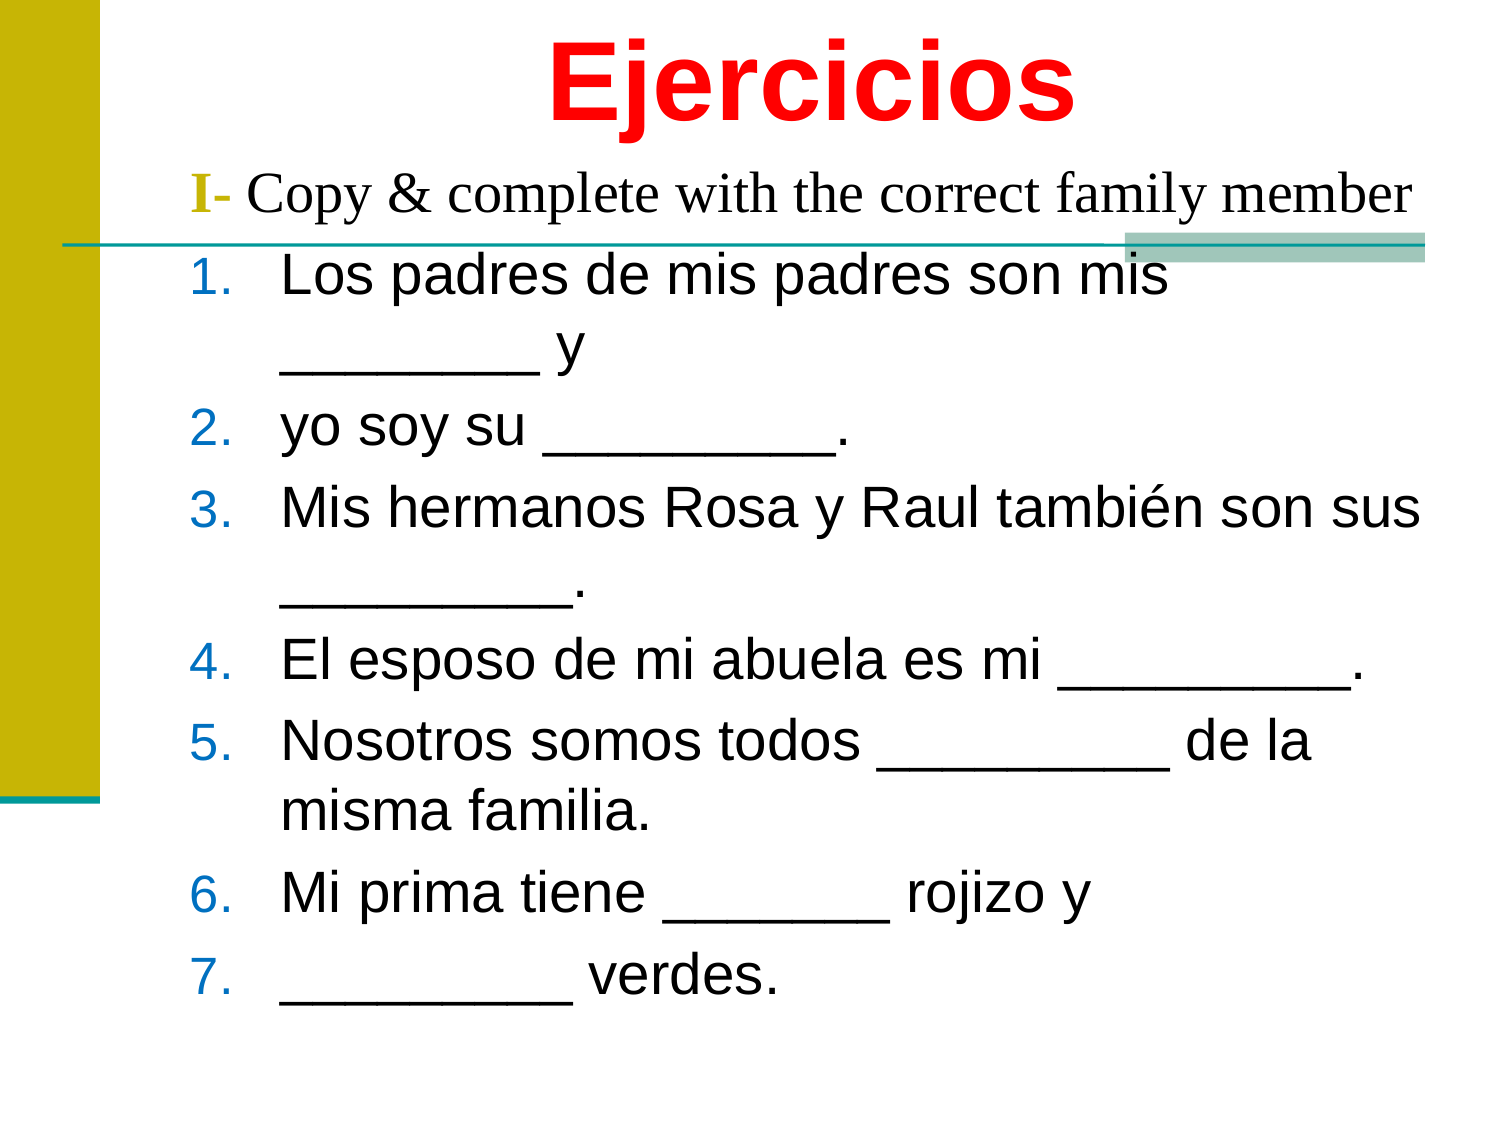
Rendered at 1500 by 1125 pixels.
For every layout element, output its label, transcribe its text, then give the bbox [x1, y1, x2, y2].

list Ejercicios I- Copy & complete with the correct family member Los padres de mis padres son mis ________ y yo soy su _________. Mis hermanos Rosa y Raul también son sus _________. El esposo de mi abuela es mi _________. Nosotros somos todos _________ de la misma familia. Mi prima tiene _______ rojizo y _________ verdes. [174, 0, 1450, 1088]
